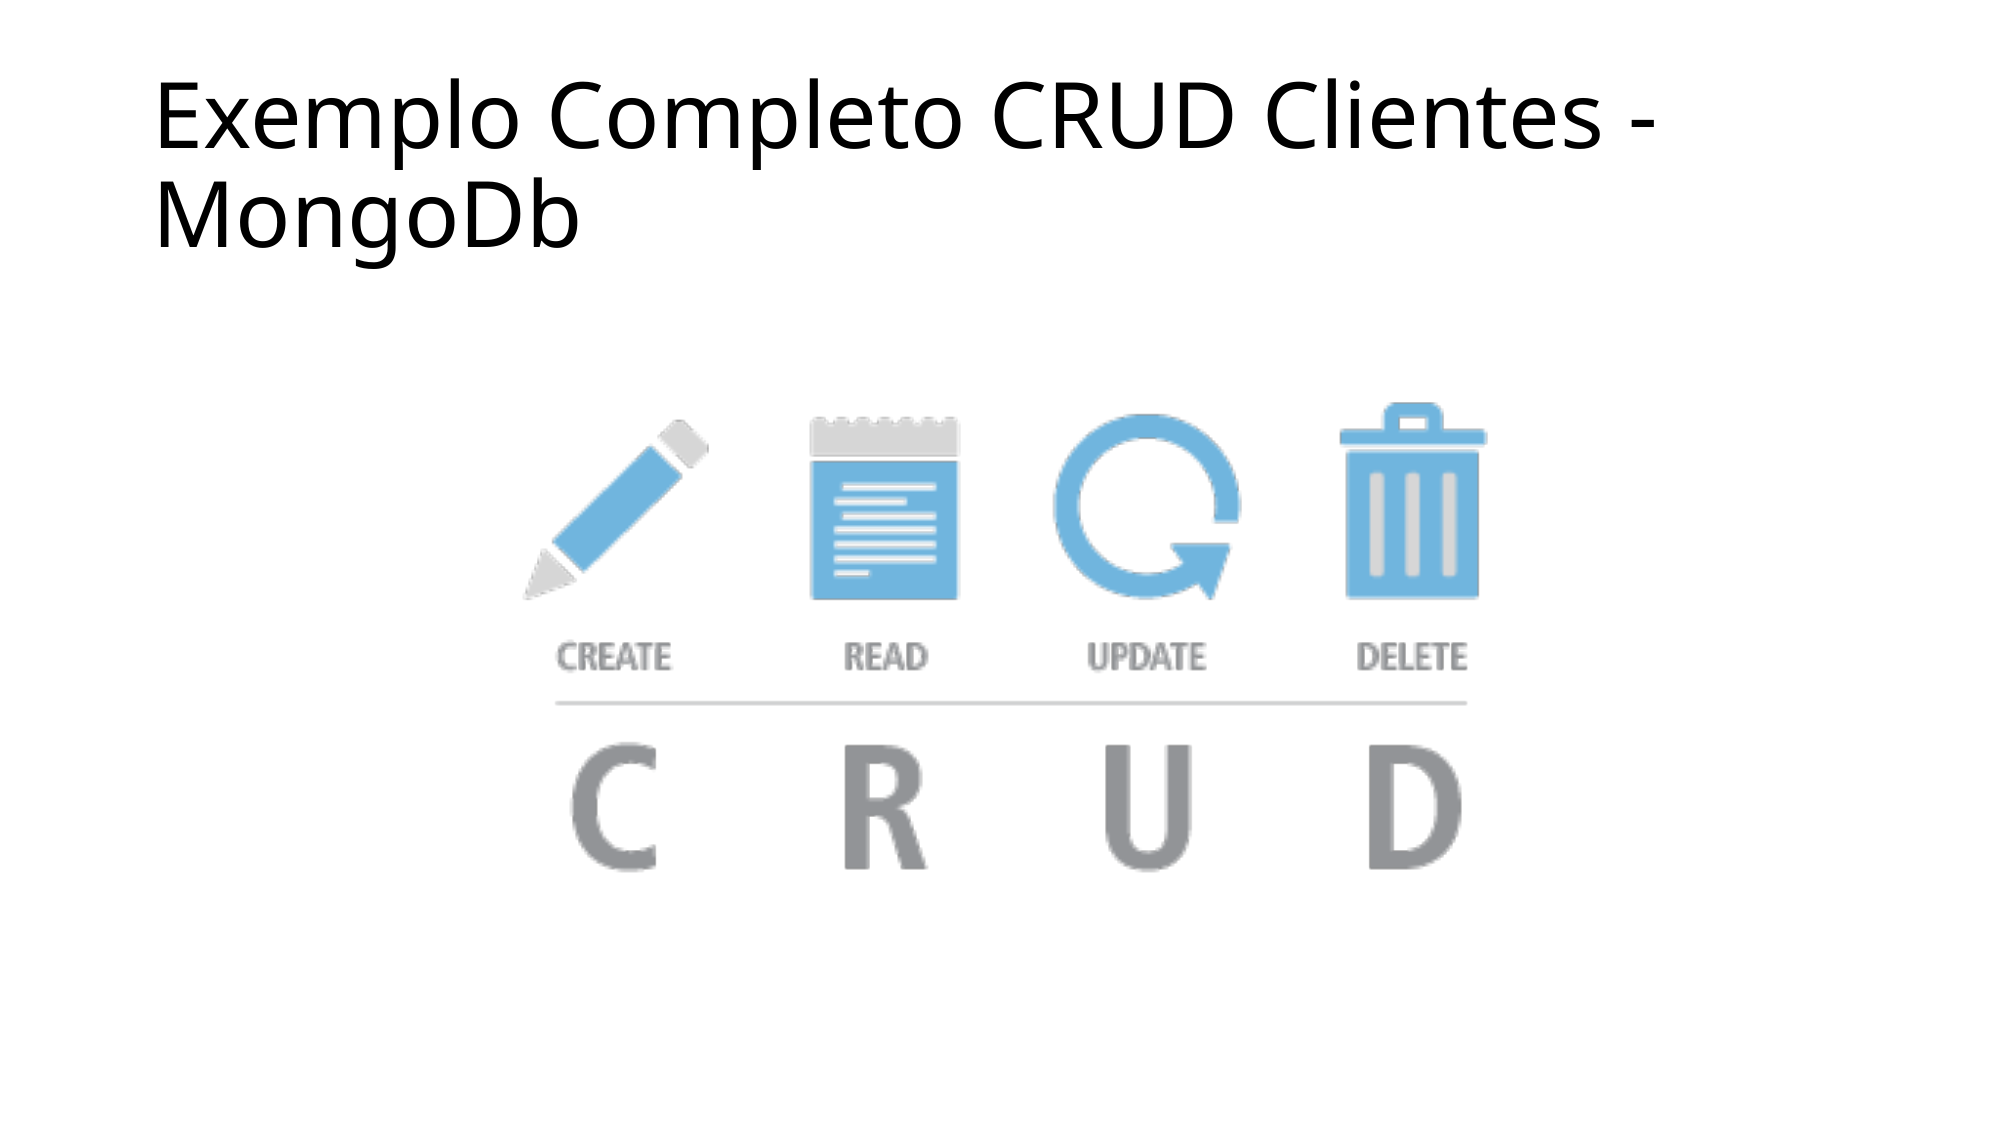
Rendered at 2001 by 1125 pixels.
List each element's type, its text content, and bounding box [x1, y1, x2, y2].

title Exemplo Completo CRUD Clientes - MongoDb [137, 59, 1863, 278]
picture [252, 322, 1775, 934]
